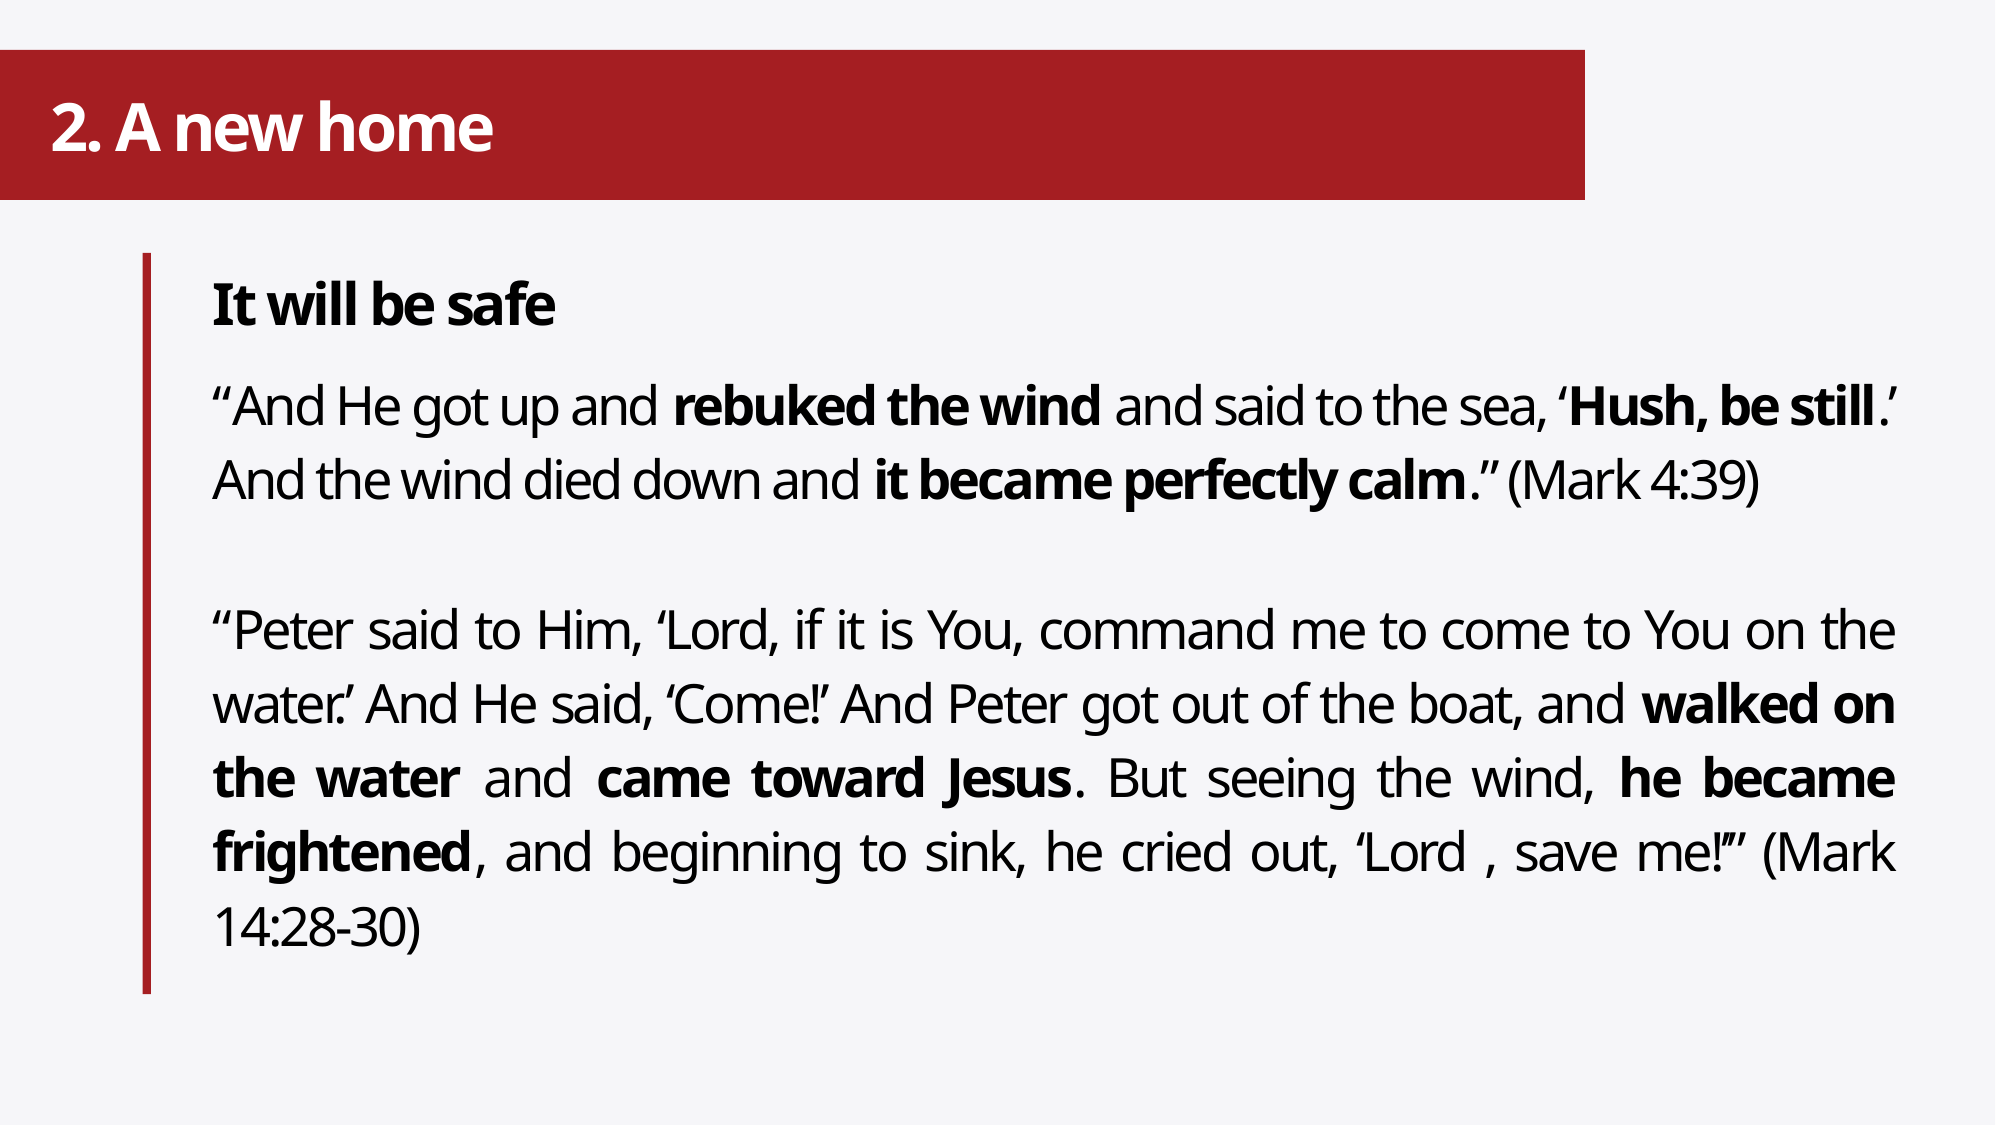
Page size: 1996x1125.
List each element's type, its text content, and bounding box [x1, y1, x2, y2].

subtitle It will be safe “And He got up and rebuked the wind and said to the sea, ‘Hush, be still.’ And the wind died down and it became perfectly calm.” (Mark 4:39) “Peter said to Him, ‘Lord, if it is You, command me to come to You on the water.’ And He said, ‘Come!’ And Peter got out of the boat, and walked on the water and came toward Jesus. But seeing the wind, he became frightened, and beginning to sink, he cried out, ‘Lord , save me!’” (Mark 14:28-30) [197, 249, 1910, 1000]
title 2. A new home [35, 62, 1831, 188]
